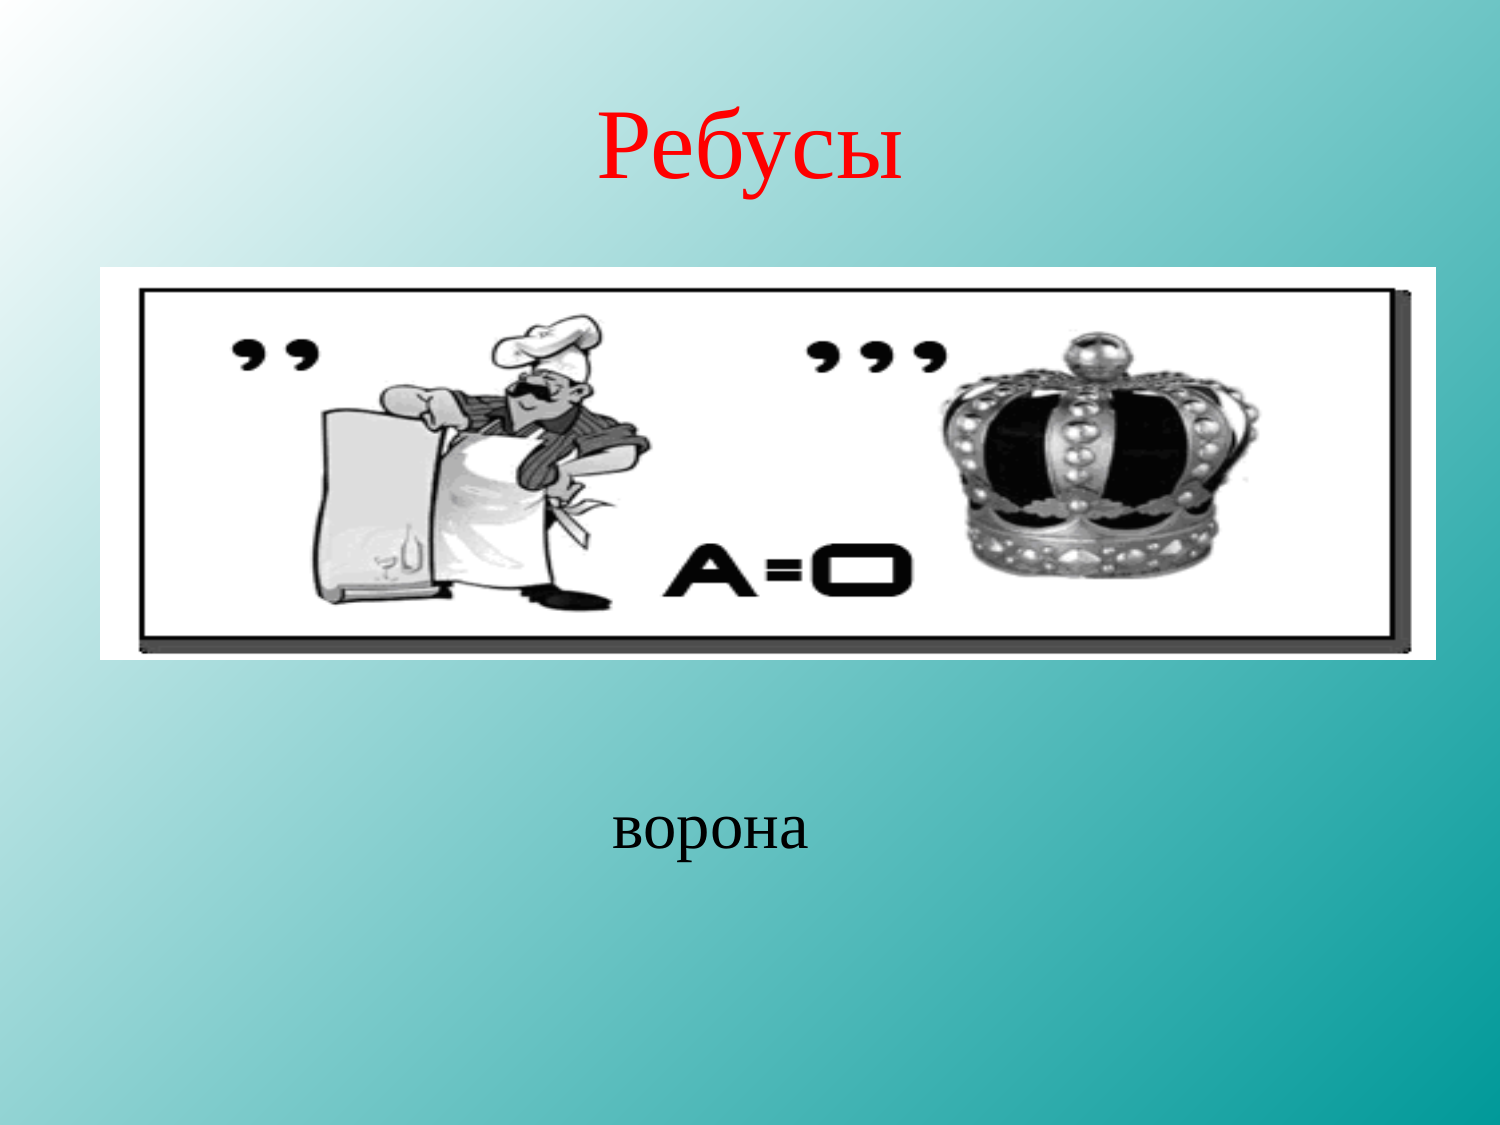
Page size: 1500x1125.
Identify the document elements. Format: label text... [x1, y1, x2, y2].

text_box ворона [597, 774, 825, 870]
picture [99, 266, 1436, 660]
title Ребусы [74, 44, 1426, 233]
